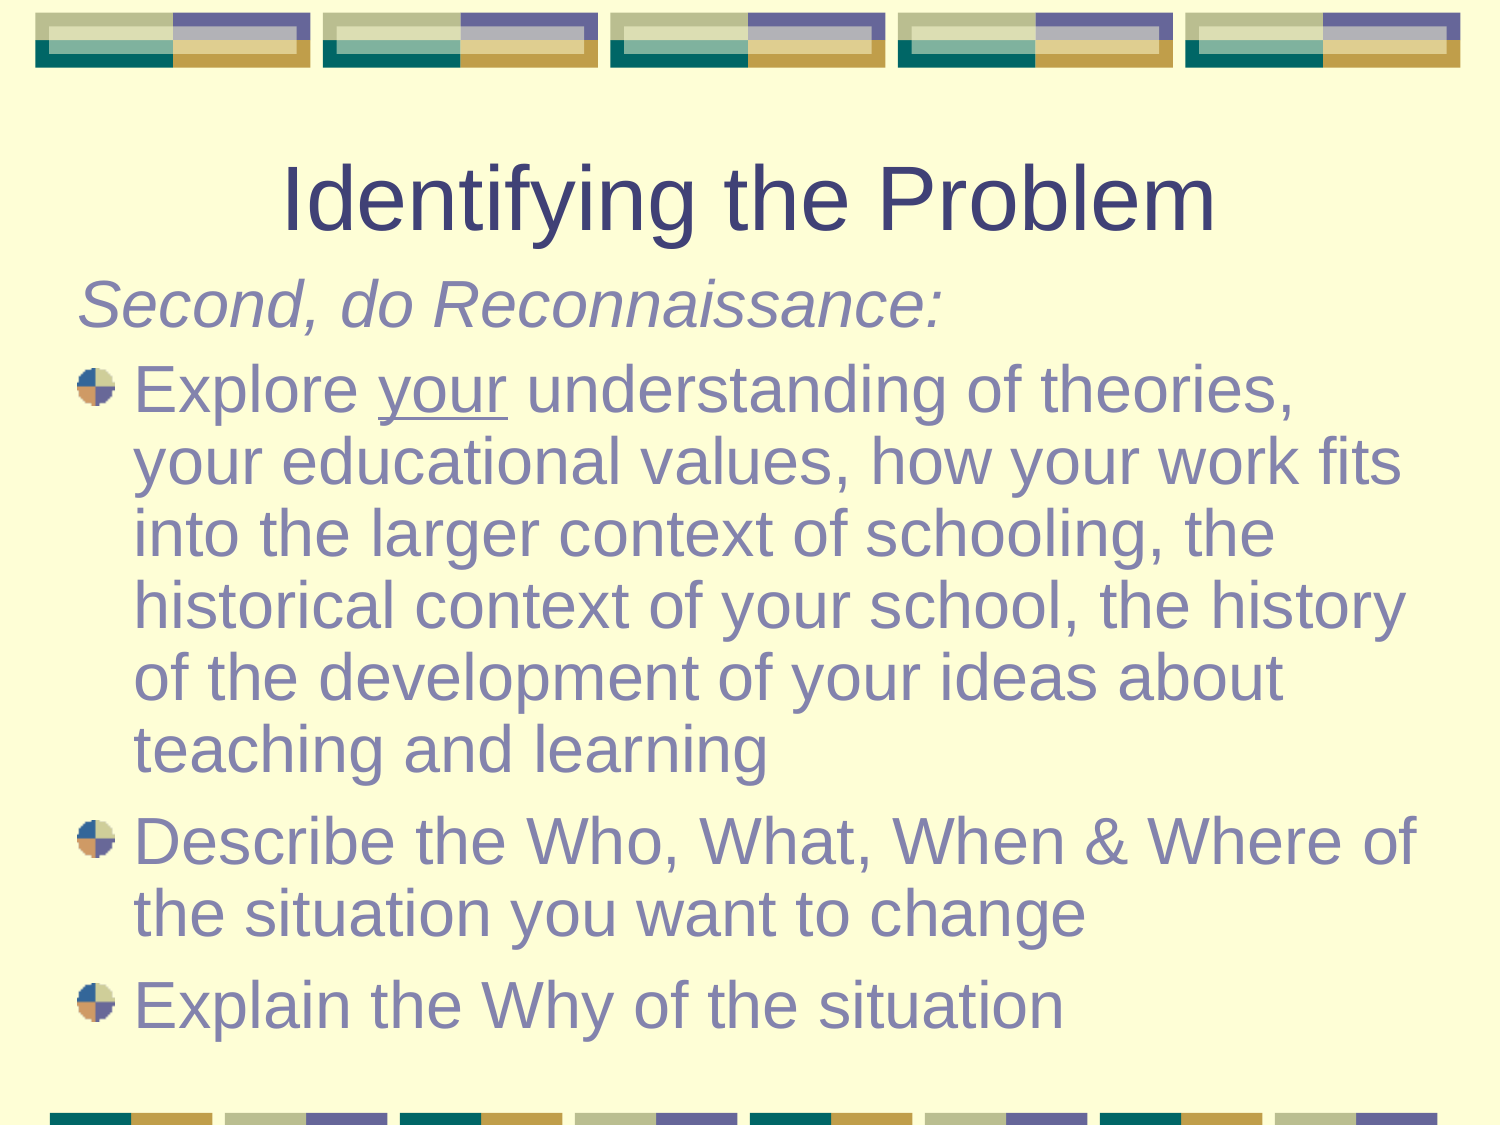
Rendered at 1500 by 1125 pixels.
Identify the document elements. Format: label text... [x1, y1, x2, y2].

list Second, do Reconnaissance: Explore your understanding of theories, your educational values, how your work fits into the larger context of schooling, the historical context of your school, the history of the development of your ideas about teaching and learning Describe the Who, What, When & Where of the situation you want to change Explain the Why of the situation [62, 262, 1451, 1076]
picture [77, 983, 115, 1022]
picture [77, 820, 115, 858]
title Identifying the Problem [112, 99, 1388, 262]
picture [77, 368, 115, 406]
